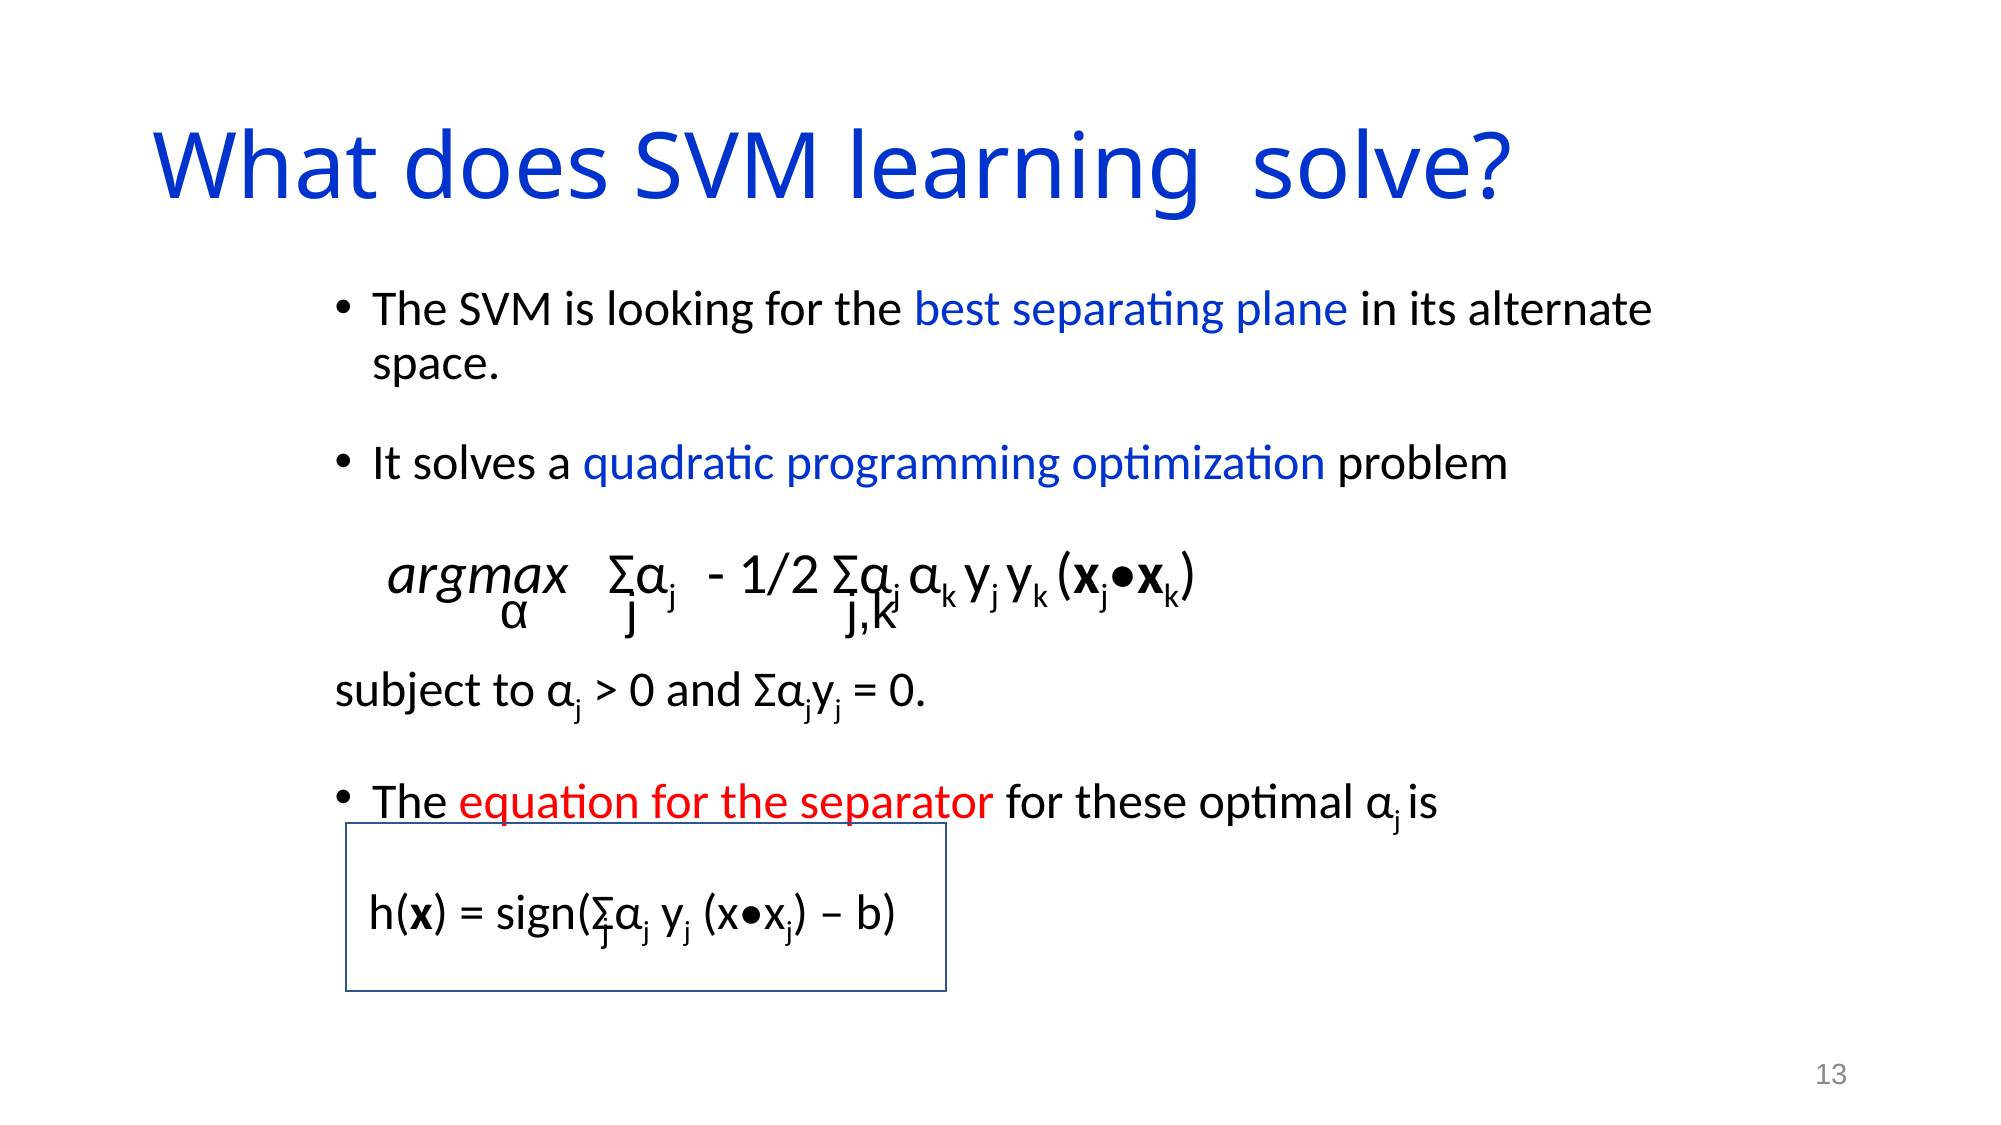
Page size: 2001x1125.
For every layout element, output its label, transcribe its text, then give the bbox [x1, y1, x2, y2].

slide_number 13 [1412, 1042, 1863, 1103]
title What does SVM learning solve? [137, 59, 1863, 278]
text_box [345, 822, 947, 992]
text_box [798, 699, 843, 775]
text_box α j j,k [485, 571, 913, 647]
list The SVM is looking for the best separating plane in its alternate space. It solves a quadratic programming optimization problem argmax Σαj - 1/2 Σαj αk yj yk (xj•xk) subject to αj > 0 and Σαjyj = 0. The equation for the separator for these optimal αj is h(x) = sign(Σαj yj (x•xj) – b) [319, 275, 1670, 1018]
